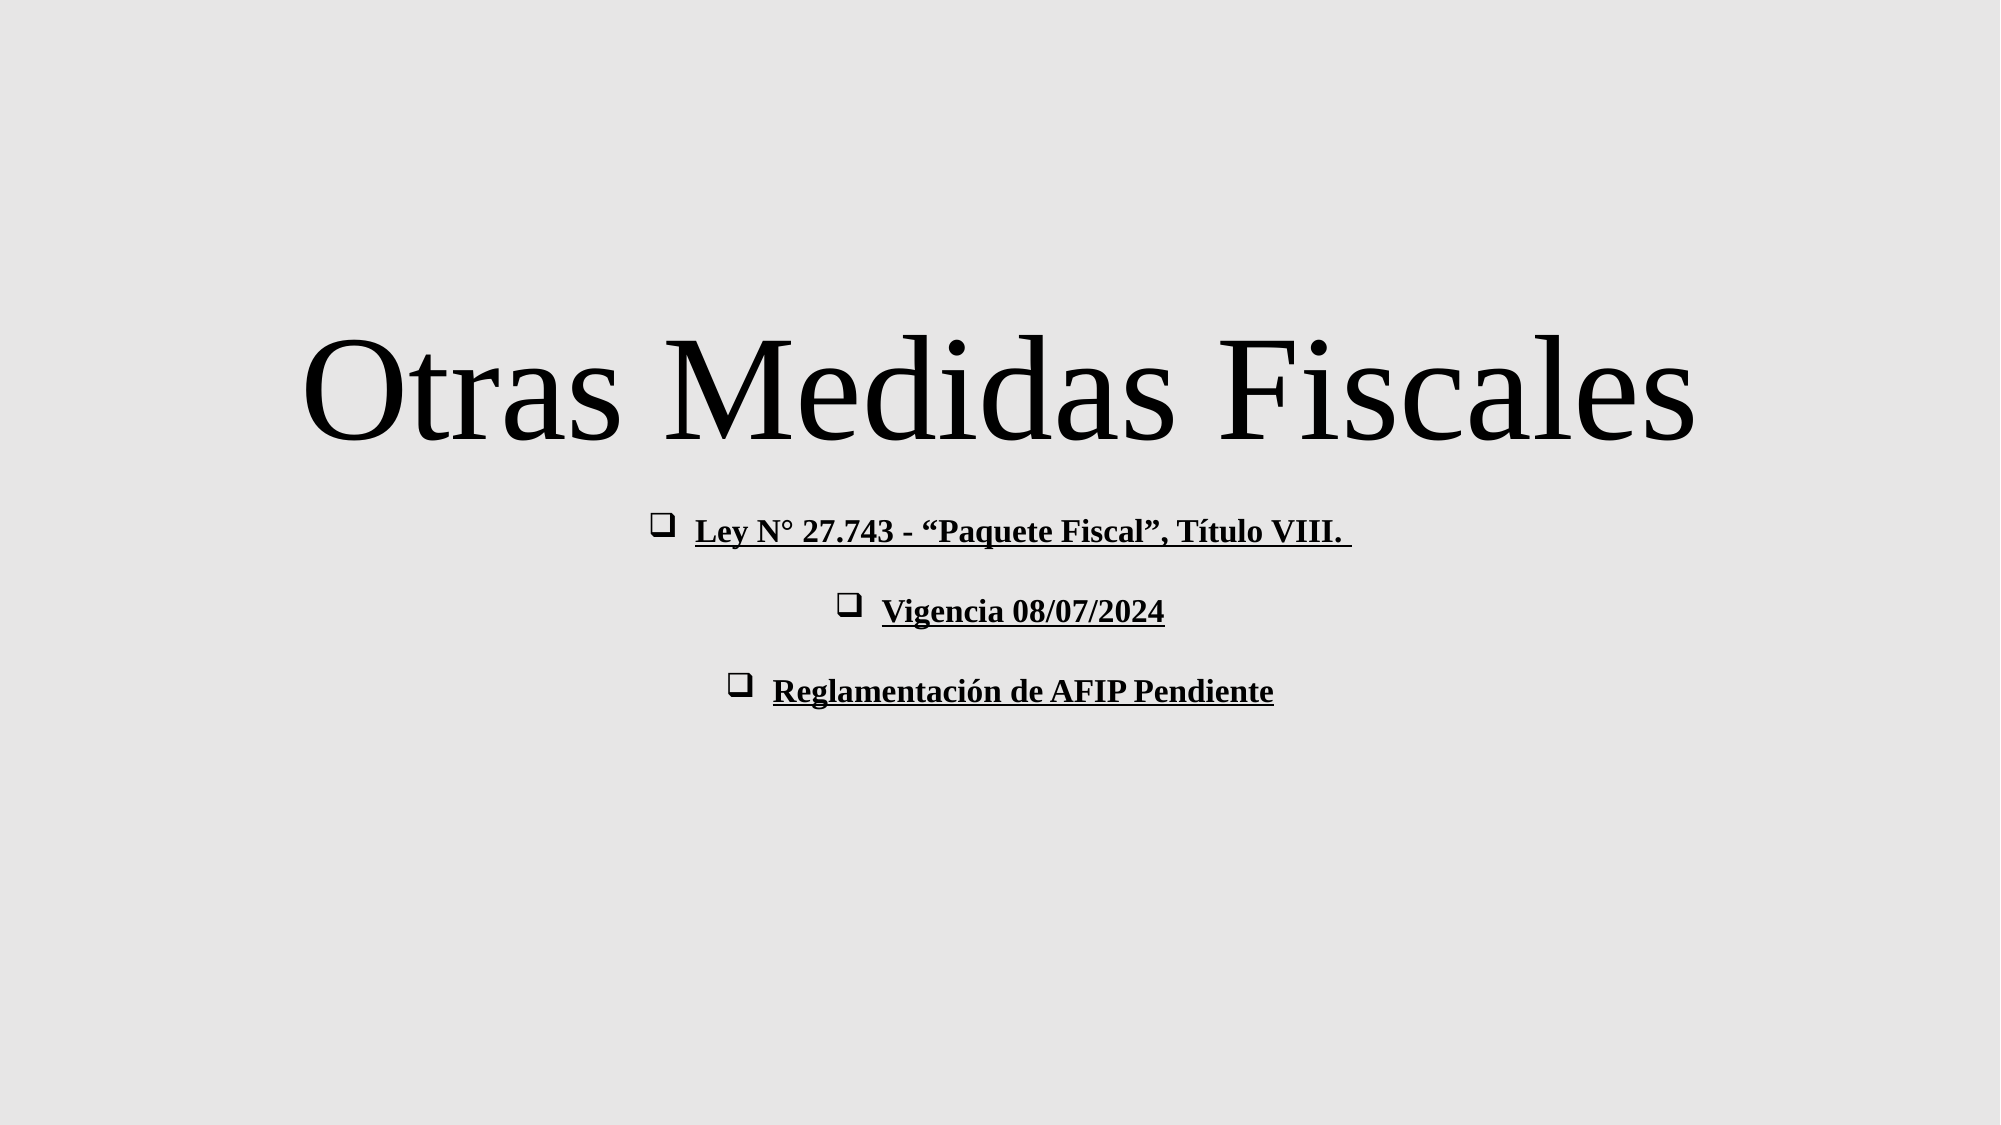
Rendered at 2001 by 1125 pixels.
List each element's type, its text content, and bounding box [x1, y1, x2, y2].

text_box Otras Medidas Fiscales Ley N° 27.743 - “Paquete Fiscal”, Título VIII. Vigencia 08/07/2024 Reglamentación de AFIP Pendiente [218, 282, 1782, 897]
